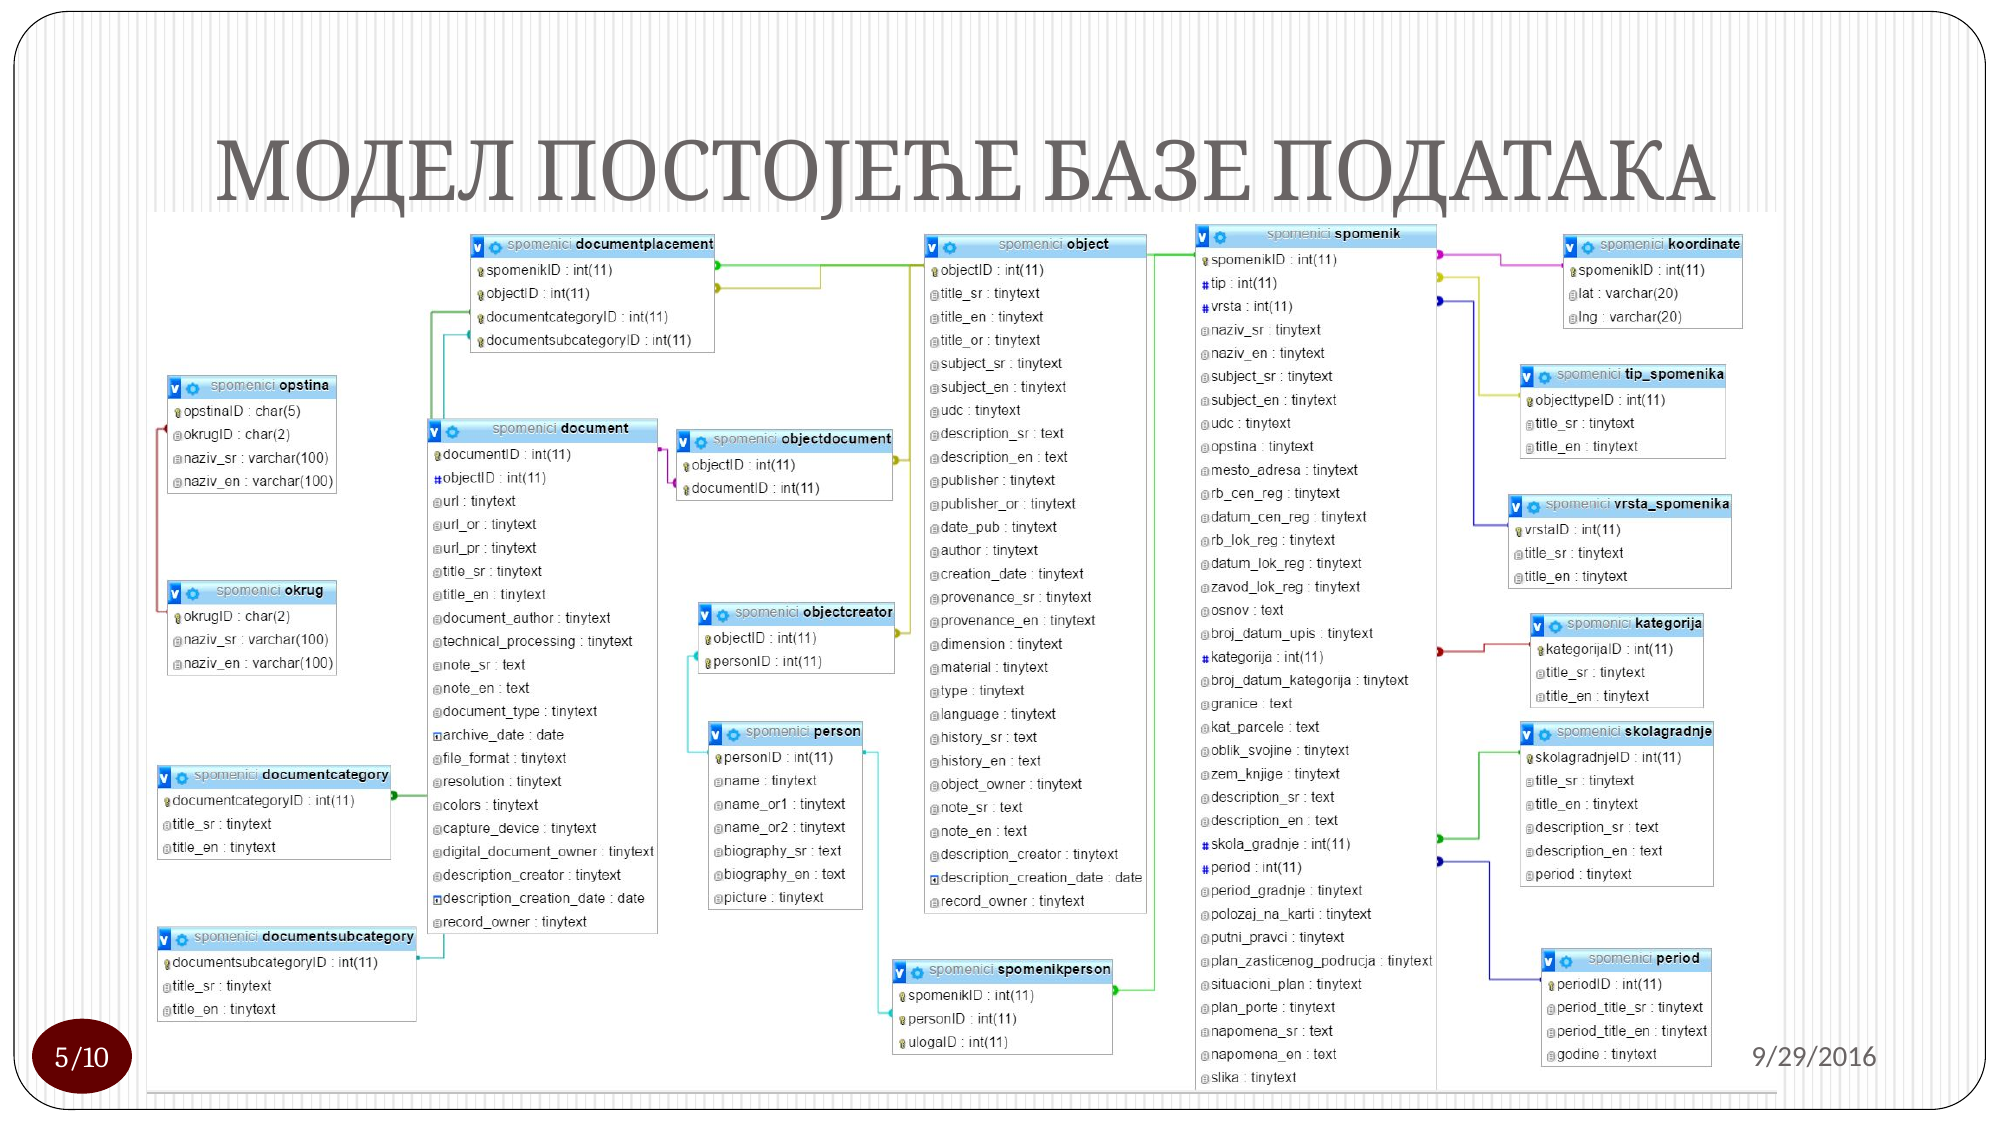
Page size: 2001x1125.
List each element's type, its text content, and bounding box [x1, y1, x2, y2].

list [147, 212, 1777, 1094]
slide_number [1777, 1015, 1892, 1094]
slide_number 5/10 [32, 1018, 132, 1094]
title МОДЕЛ ПОСТОЈЕЋЕ БАЗЕ ПОДАТАКA [200, 45, 1900, 233]
